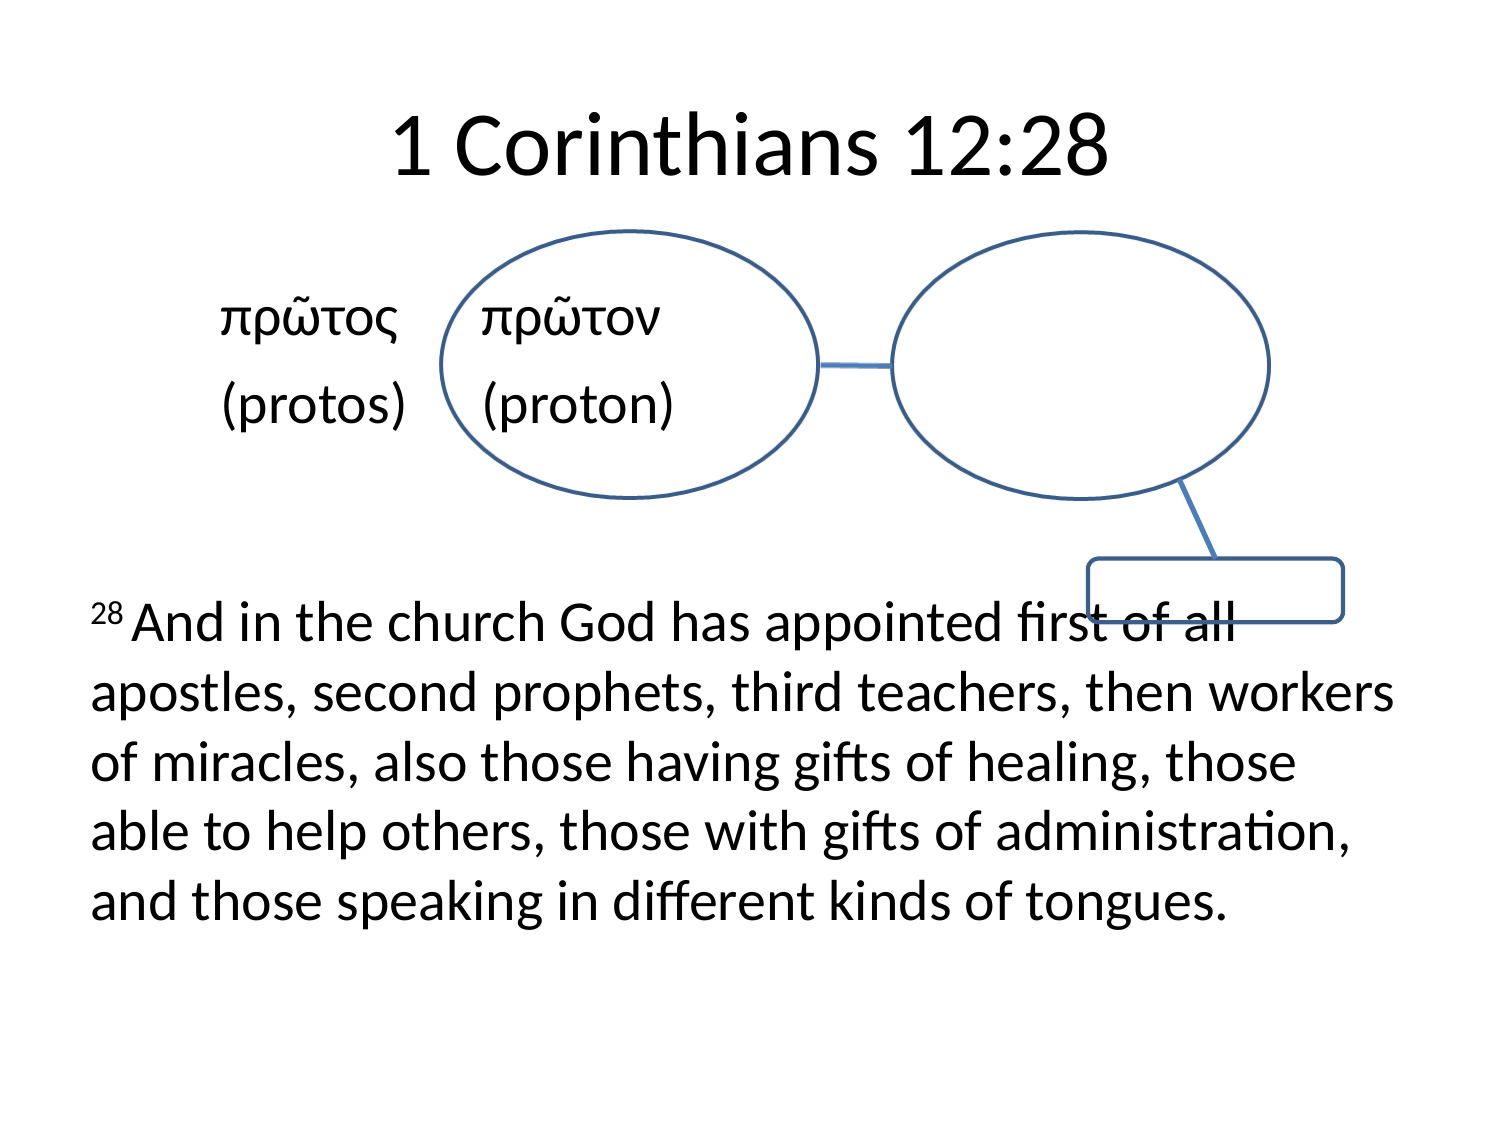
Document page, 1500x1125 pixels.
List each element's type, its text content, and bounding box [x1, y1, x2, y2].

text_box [1179, 479, 1216, 559]
title 1 Corinthians 12:28 [75, 45, 1425, 233]
list πρῶτος πρῶτον (protos) (proton) 28 And in the church God has appointed first of all apostles, second prophets, third teachers, then workers of miracles, also those having gifts of healing, those able to help others, those with gifts of administration, and those speaking in different kinds of tongues. [75, 262, 1425, 1005]
picture [438, 228, 1272, 501]
text_box [1085, 556, 1346, 625]
